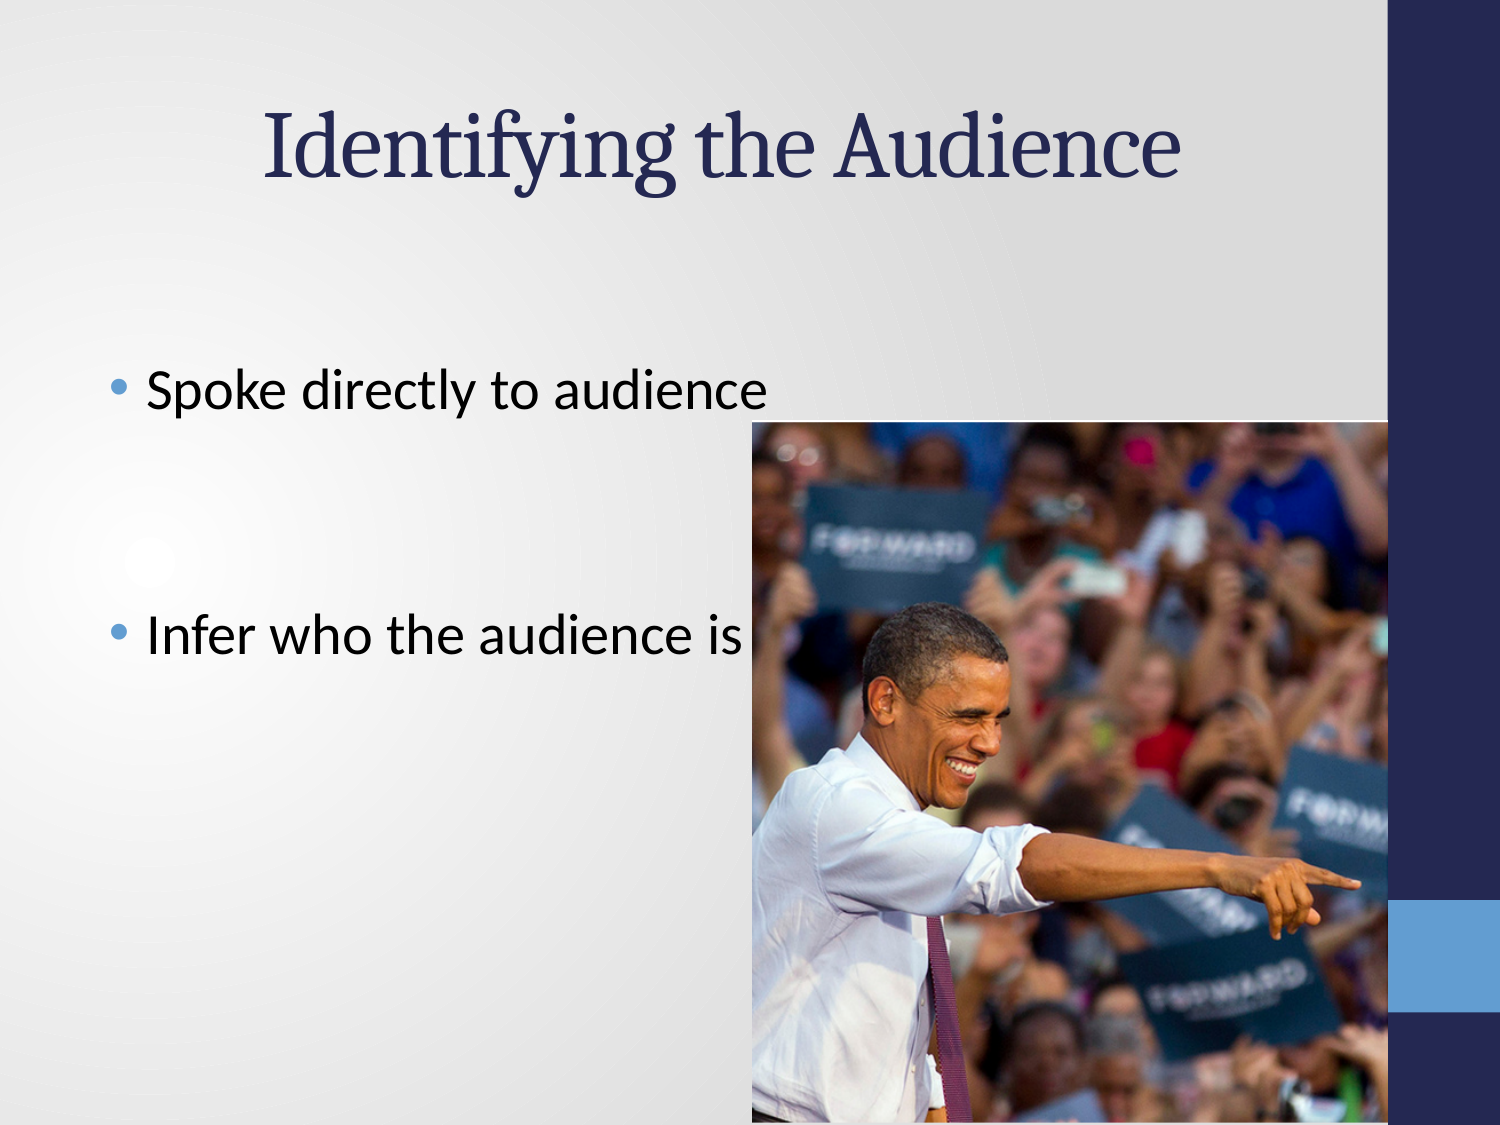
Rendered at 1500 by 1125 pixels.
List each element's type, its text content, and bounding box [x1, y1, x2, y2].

list Spoke directly to audience Infer who the audience is [75, 262, 1325, 1050]
picture [751, 420, 1389, 1125]
title Identifying the Audience [75, 45, 1325, 233]
